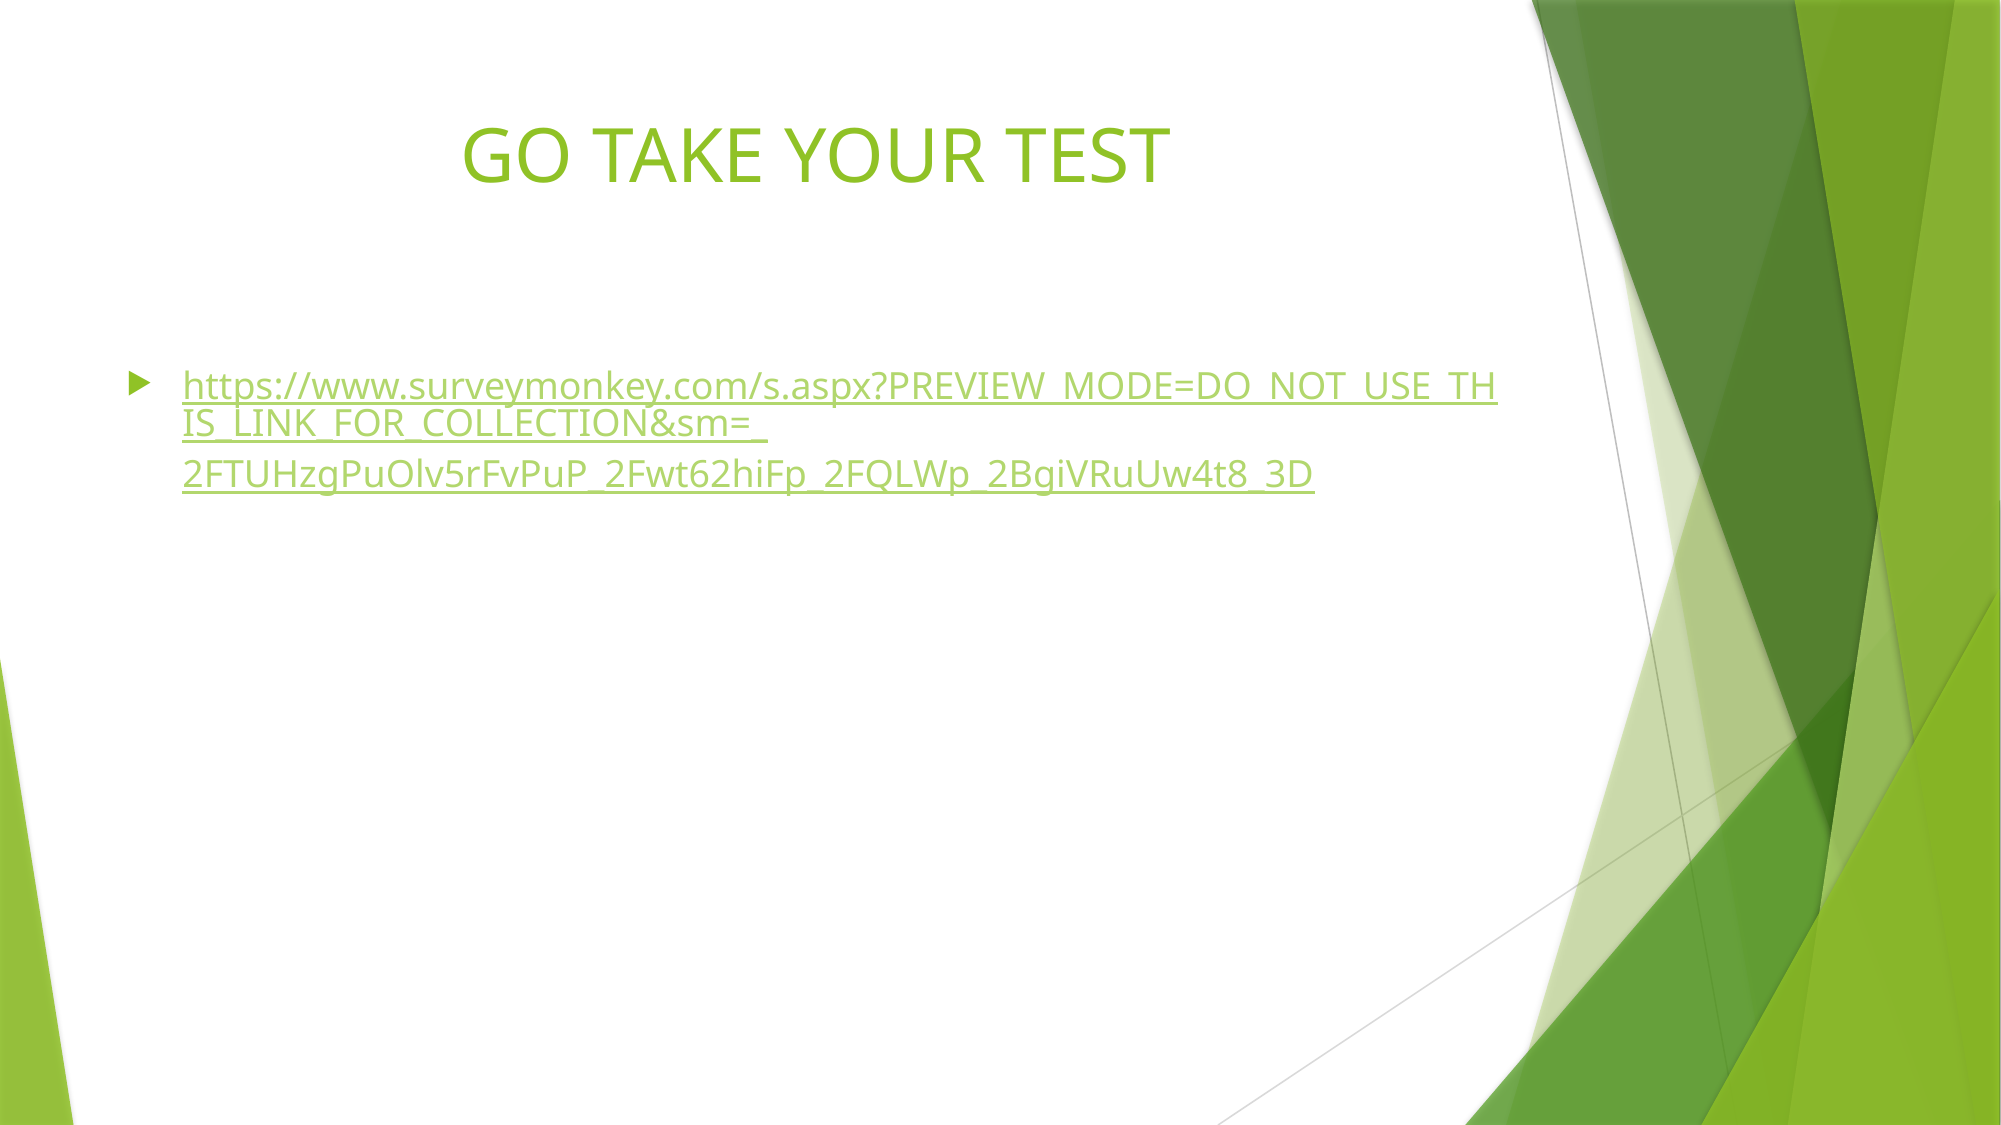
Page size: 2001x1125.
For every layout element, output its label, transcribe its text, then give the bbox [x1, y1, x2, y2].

title GO TAKE YOUR TEST [111, 99, 1522, 317]
list https://www.surveymonkey.com/s.aspx?PREVIEW_MODE=DO_NOT_USE_THIS_LINK_FOR_COLLECTION&sm=_2FTUHzgPuOlv5rFvPuP_2Fwt62hiFp_2FQLWp_2BgiVRuUw4t8_3D [111, 354, 1522, 992]
